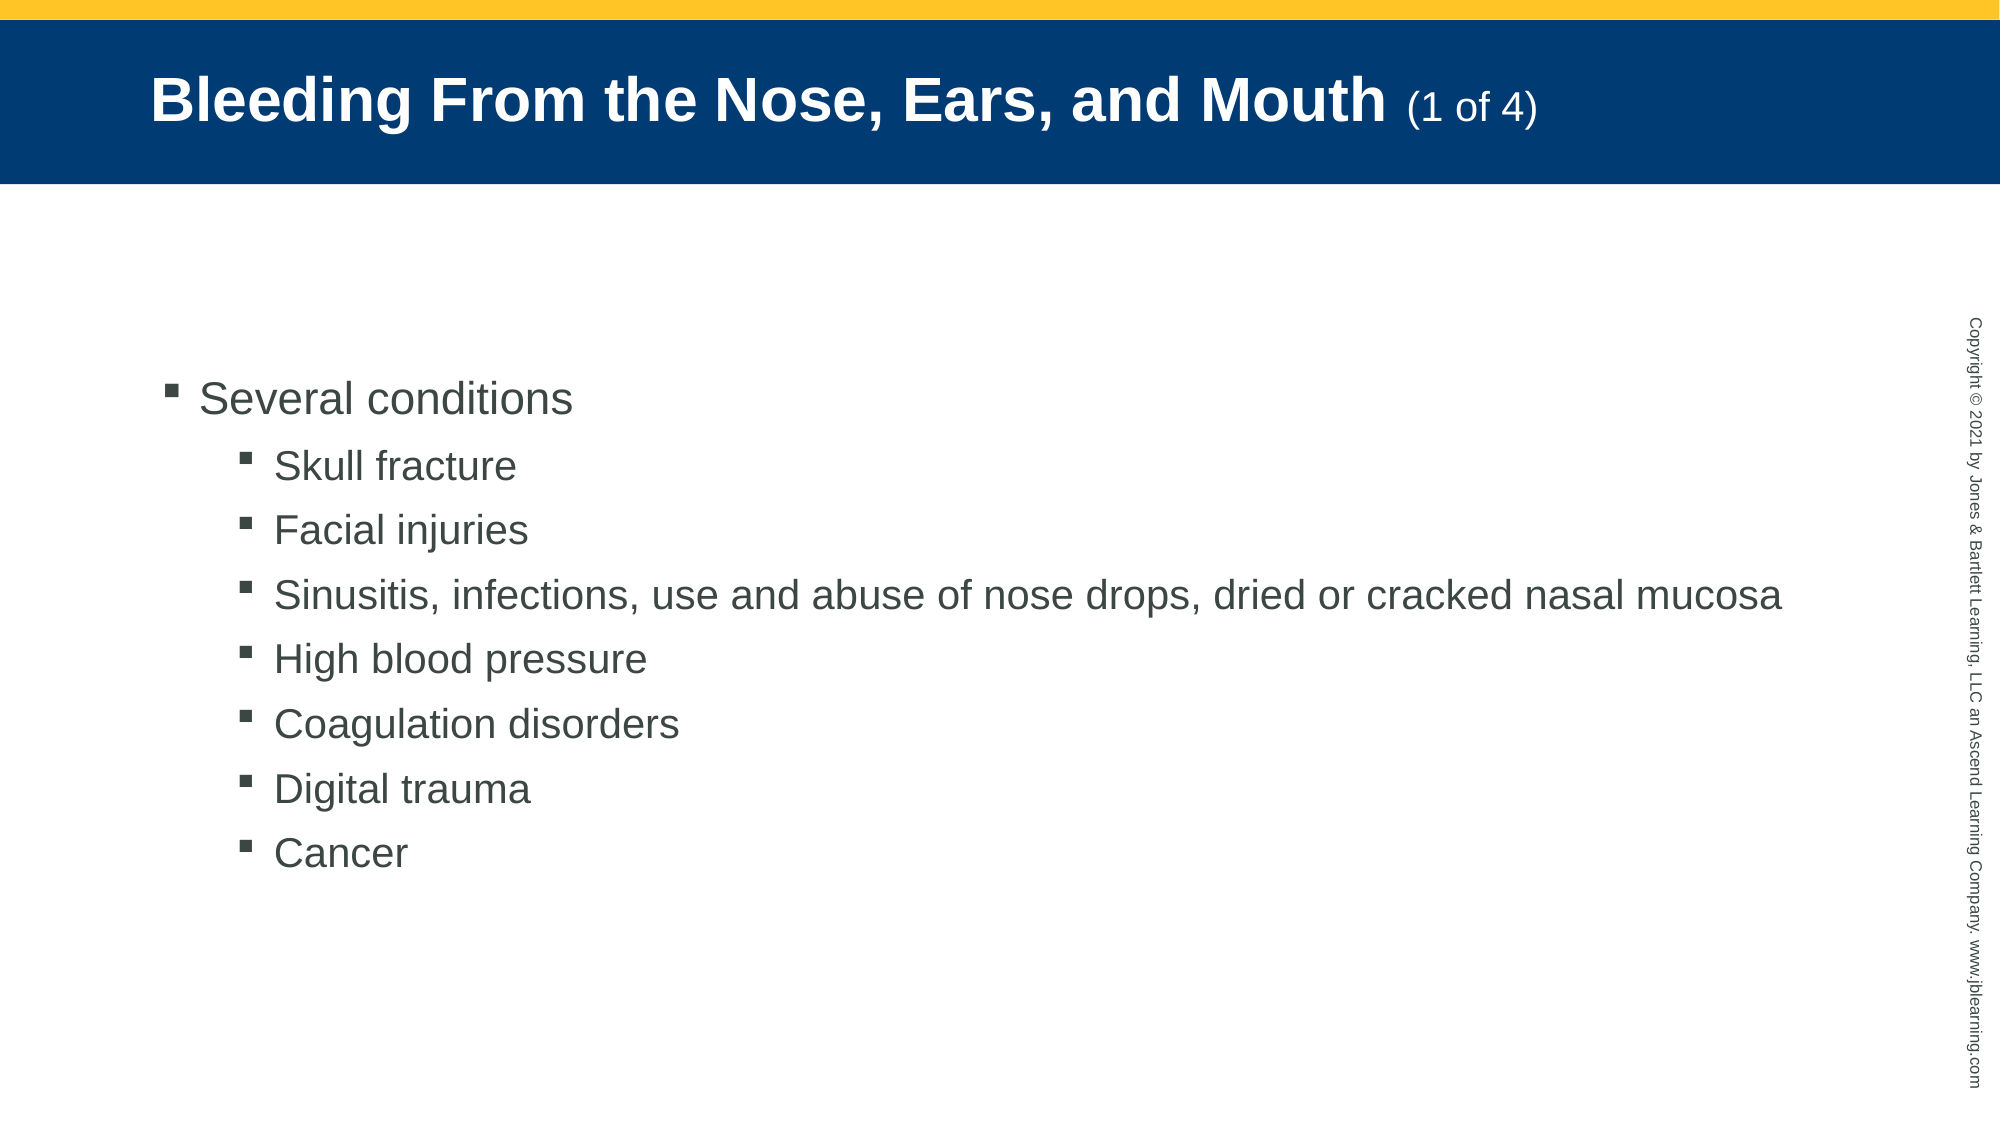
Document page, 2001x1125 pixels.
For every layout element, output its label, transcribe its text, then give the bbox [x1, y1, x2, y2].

list Several conditions Skull fracture Facial injuries Sinusitis, infections, use and abuse of nose drops, dried or cracked nasal mucosa High blood pressure Coagulation disorders Digital trauma Cancer [146, 361, 1859, 1016]
title Bleeding From the Nose, Ears, and Mouth (1 of 4) [0, 19, 2000, 185]
